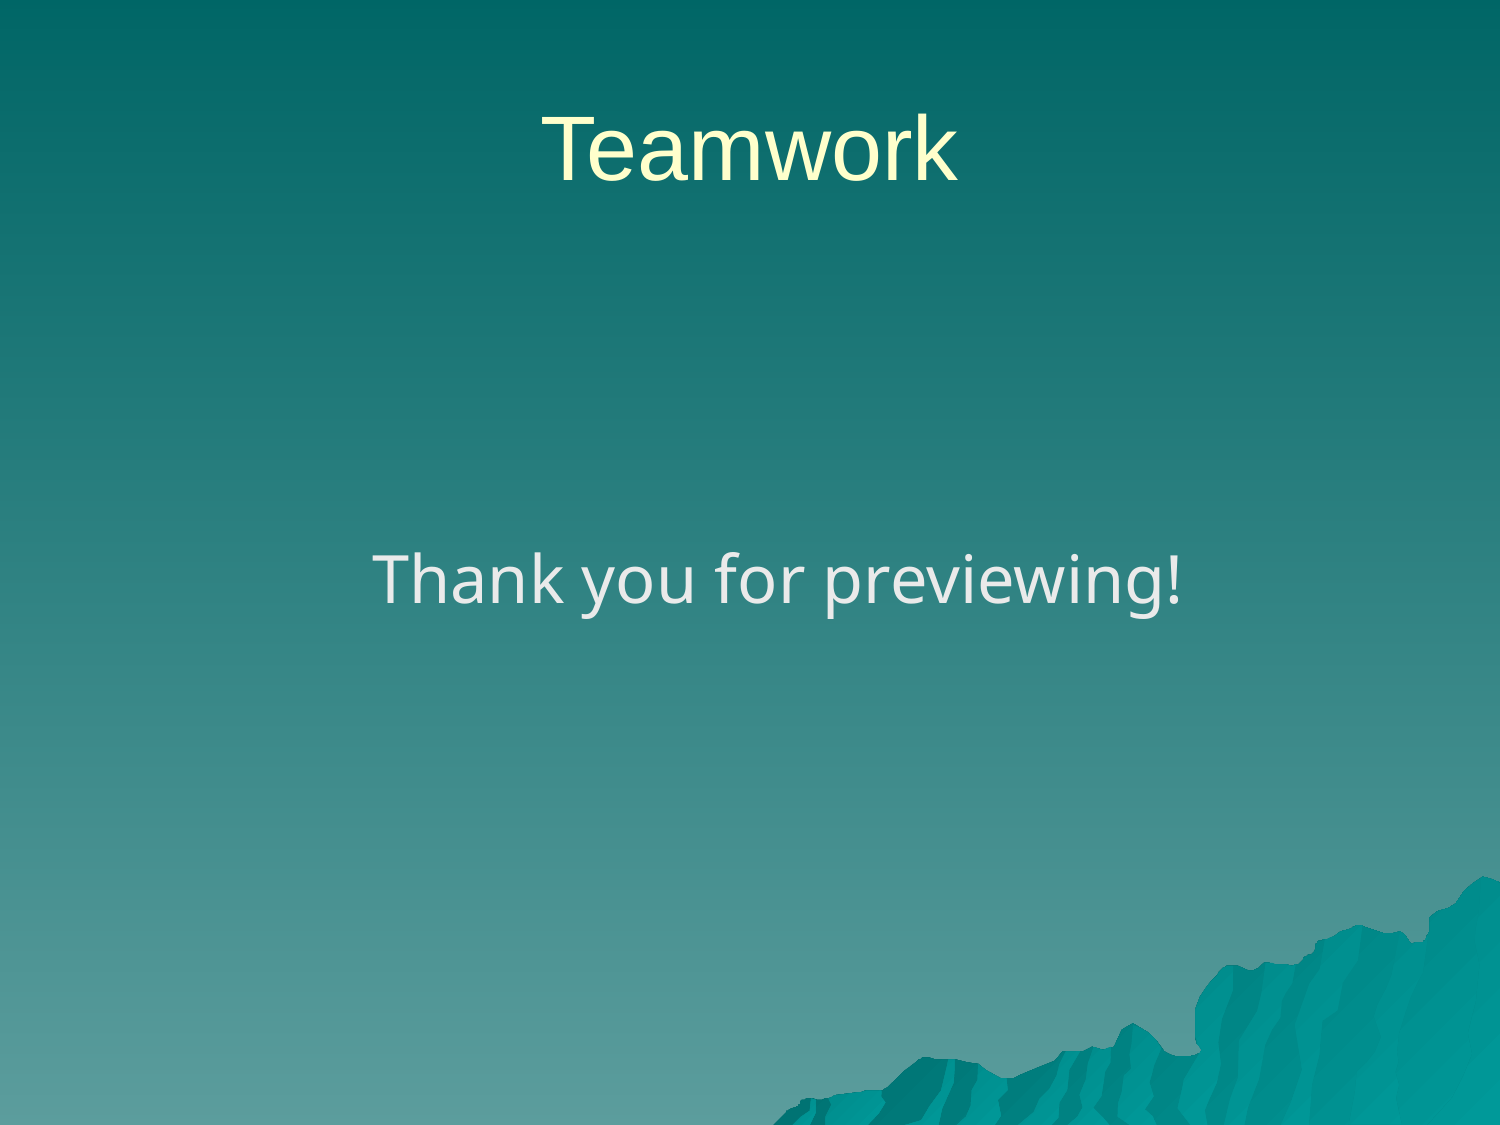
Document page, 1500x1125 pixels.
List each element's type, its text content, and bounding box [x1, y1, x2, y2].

list Thank you for previewing! [74, 262, 1426, 1006]
title Teamwork [74, 49, 1426, 238]
